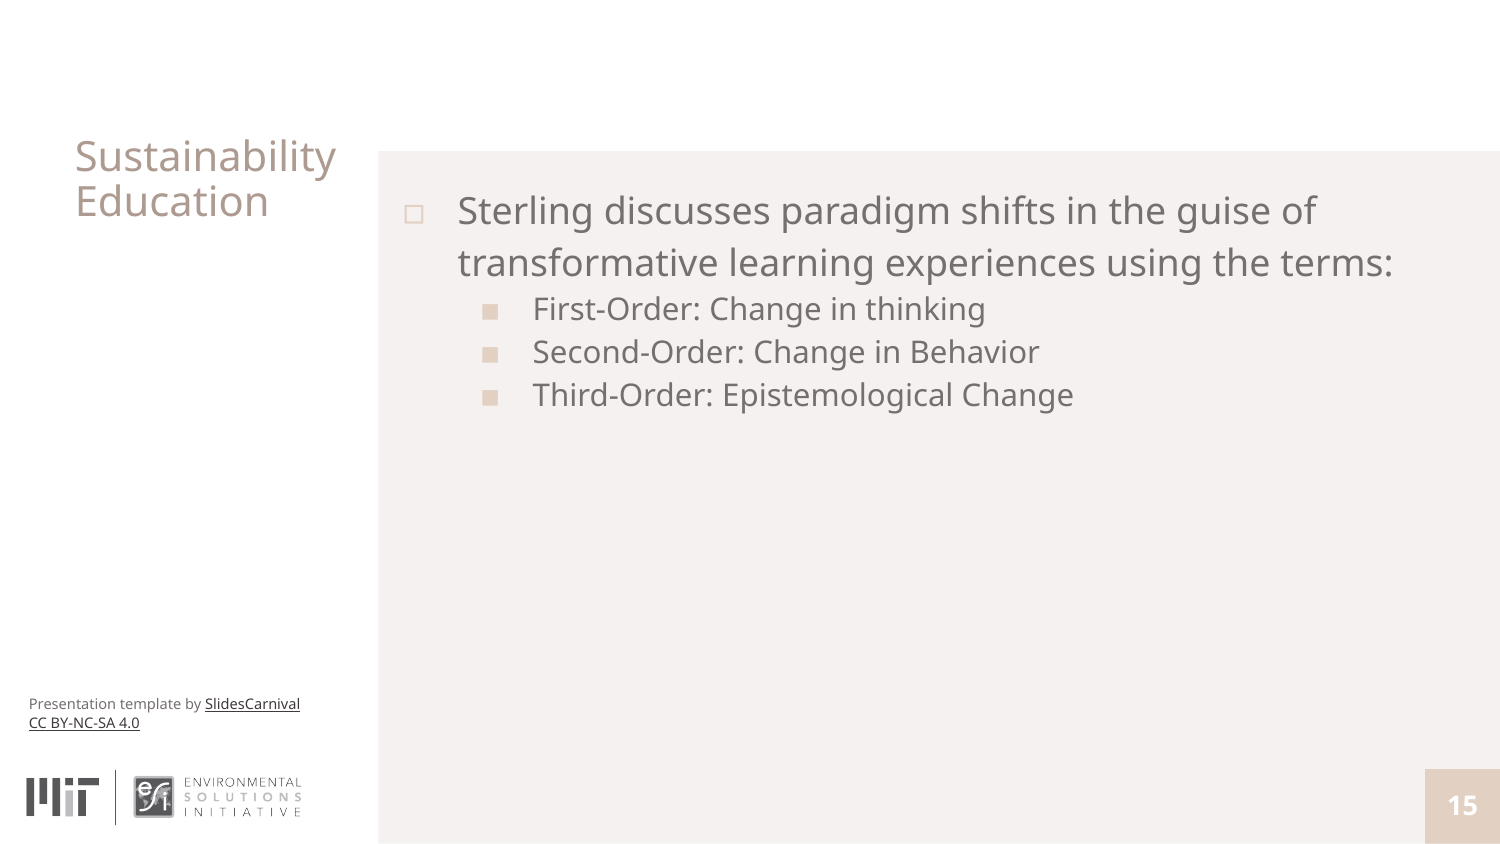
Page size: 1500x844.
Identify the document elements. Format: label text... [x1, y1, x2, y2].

picture [13, 757, 314, 835]
slide_number 15 [1425, 769, 1500, 844]
list Sterling discusses paradigm shifts in the guise of transformative learning experiences using the terms: First-Order: Change in thinking Second-Order: Change in Behavior Third-Order: Epistemological Change [382, 180, 1426, 724]
title Sustainability Education [74, 135, 342, 769]
